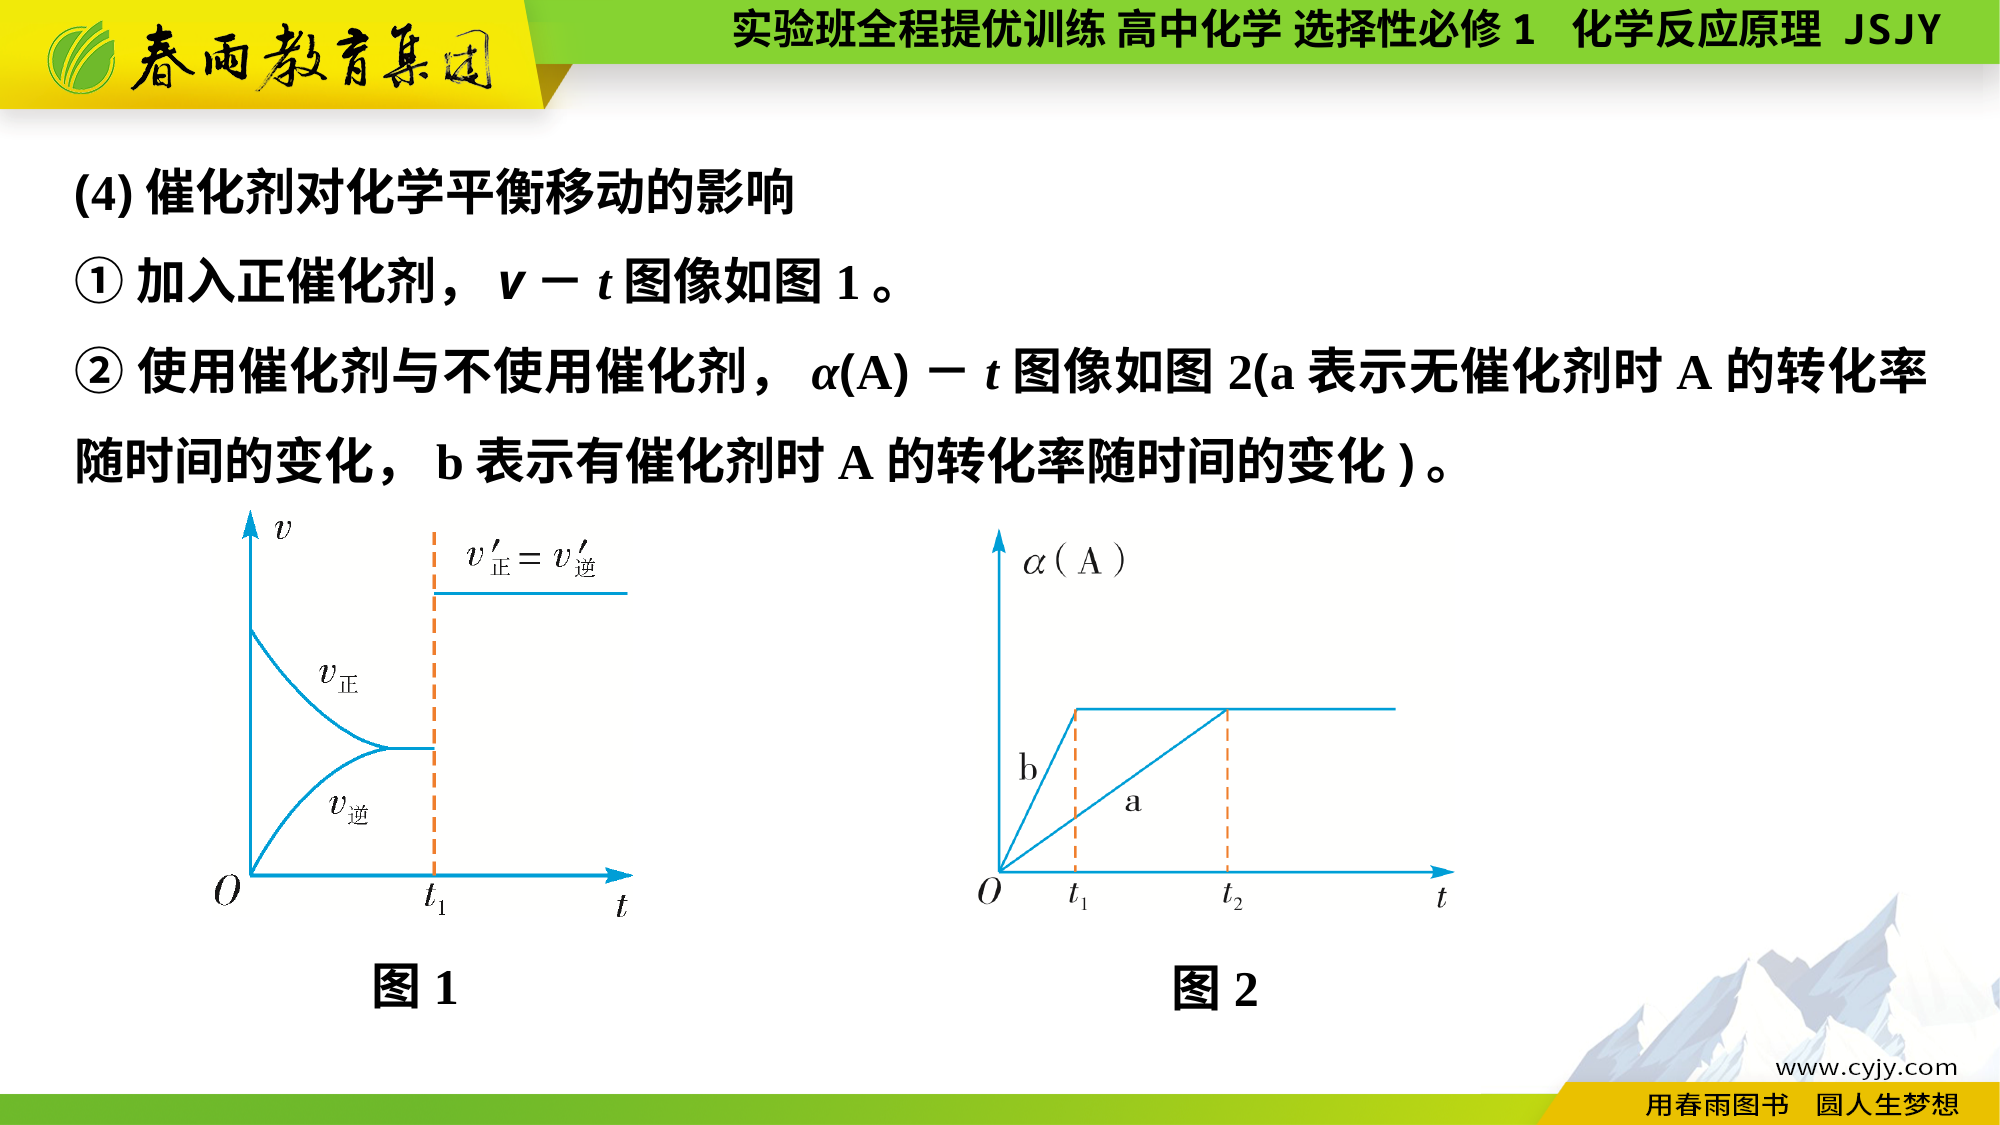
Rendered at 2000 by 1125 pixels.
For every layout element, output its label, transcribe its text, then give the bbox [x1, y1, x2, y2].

text_box 图2 [1157, 918, 1274, 1024]
text_box 图1 [356, 925, 474, 1022]
list (4)催化剂对化学平衡移动的影响 ①加入正催化剂，v－t图像如图1。 ②使用催化剂与不使用催化剂，α(A)－t图像如图2(a表示无催化剂时A的转化率随时间的变化，b表示有催化剂时A的转化率随时间的变化)。 [59, 122, 1944, 502]
picture [0, 0, 2000, 1125]
